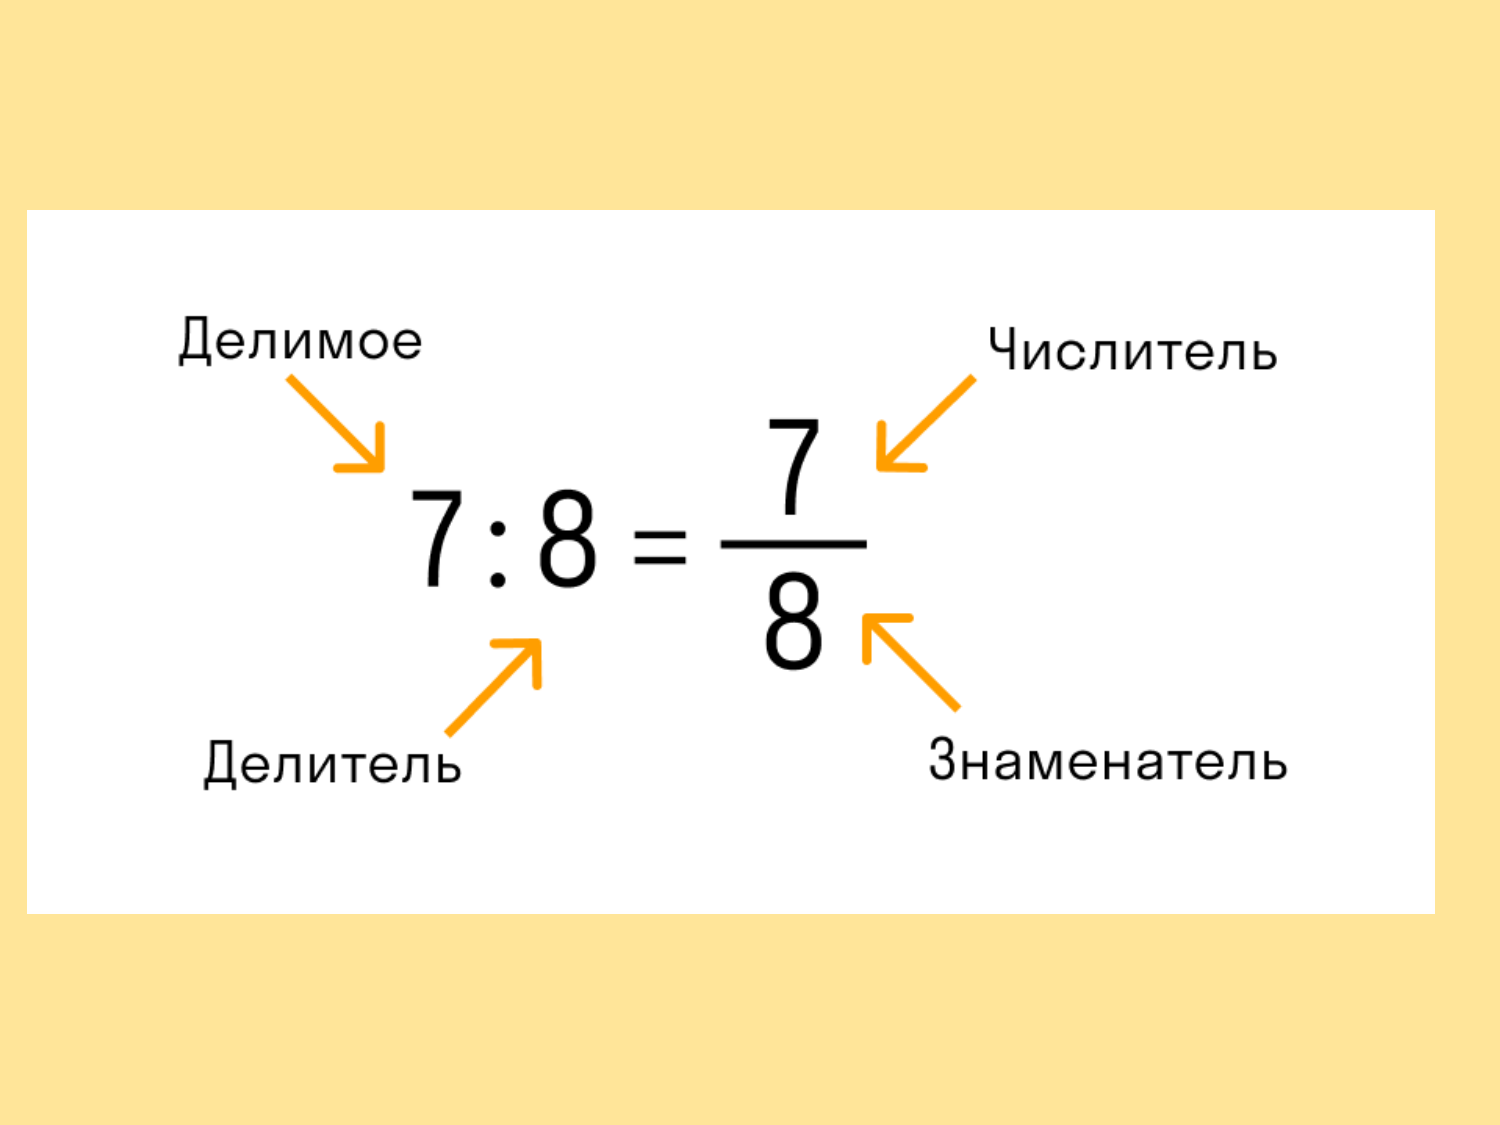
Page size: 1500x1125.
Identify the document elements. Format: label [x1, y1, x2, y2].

picture [27, 210, 1435, 915]
